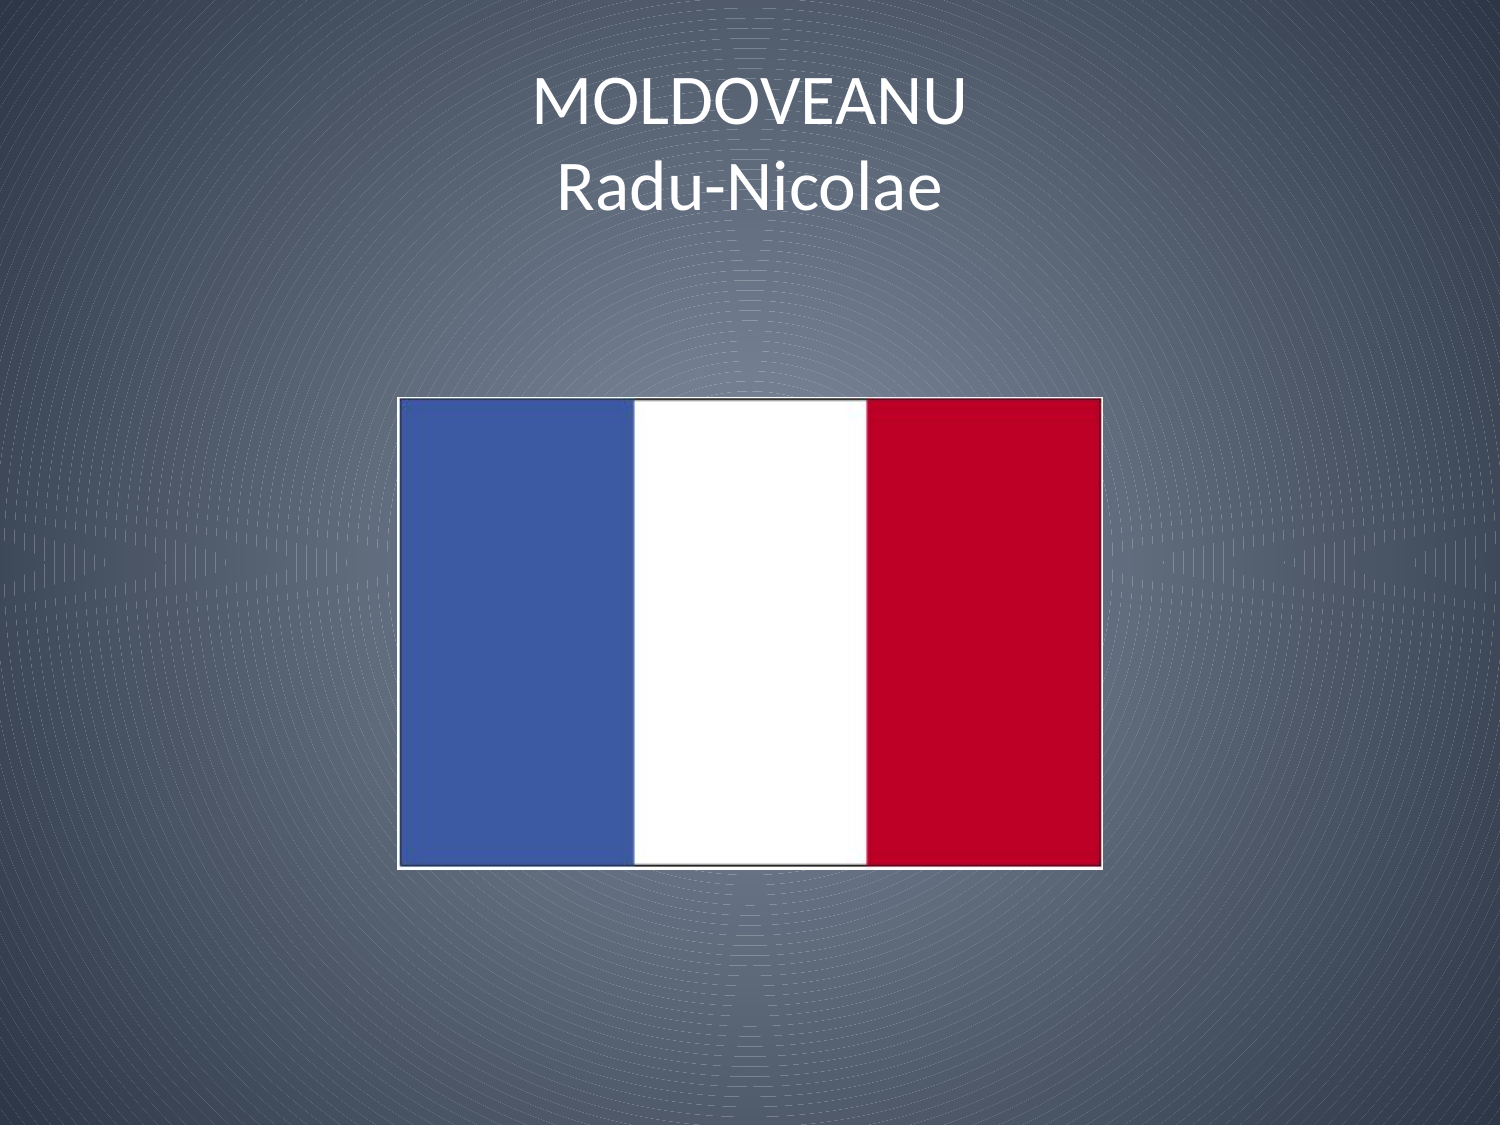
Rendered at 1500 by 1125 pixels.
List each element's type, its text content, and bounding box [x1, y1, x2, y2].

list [397, 397, 1103, 870]
title MOLDOVEANU Radu-Nicolae [75, 45, 1425, 233]
